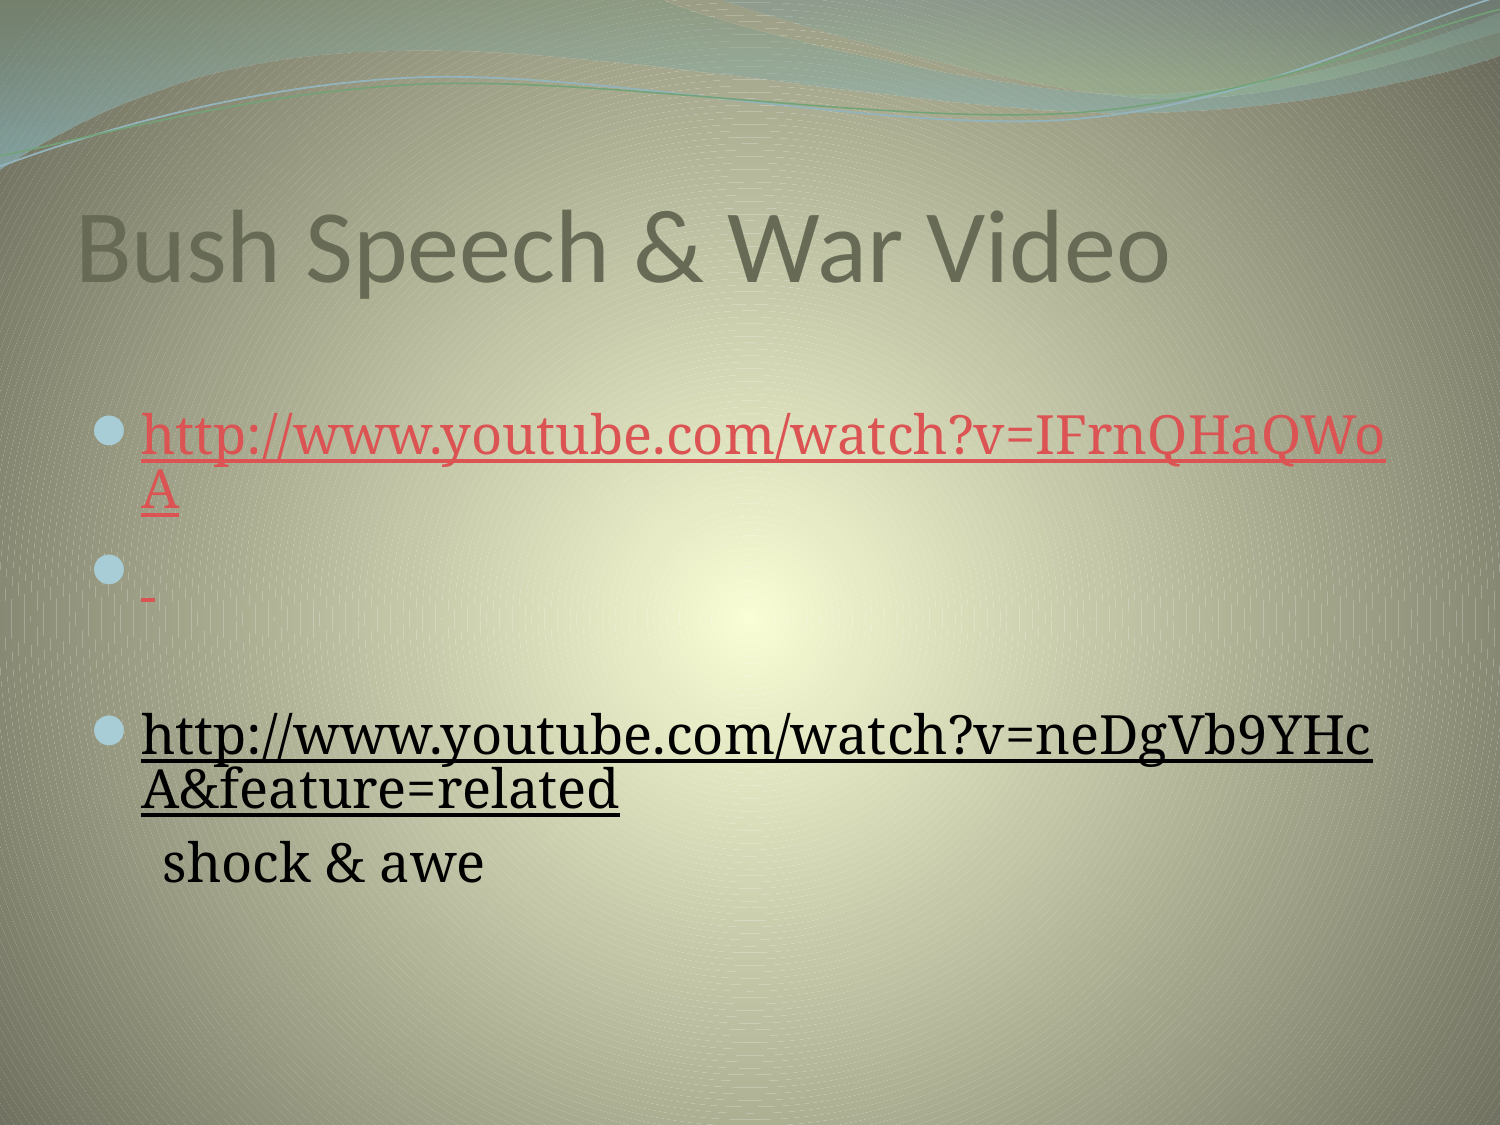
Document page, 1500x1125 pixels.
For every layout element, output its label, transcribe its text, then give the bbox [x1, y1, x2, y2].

list http://www.youtube.com/watch?v=IFrnQHaQWoA http://www.youtube.com/watch?v=neDgVb9YHcA&feature=related shock & awe [75, 317, 1425, 1038]
title Bush Speech & War Video [75, 115, 1425, 303]
